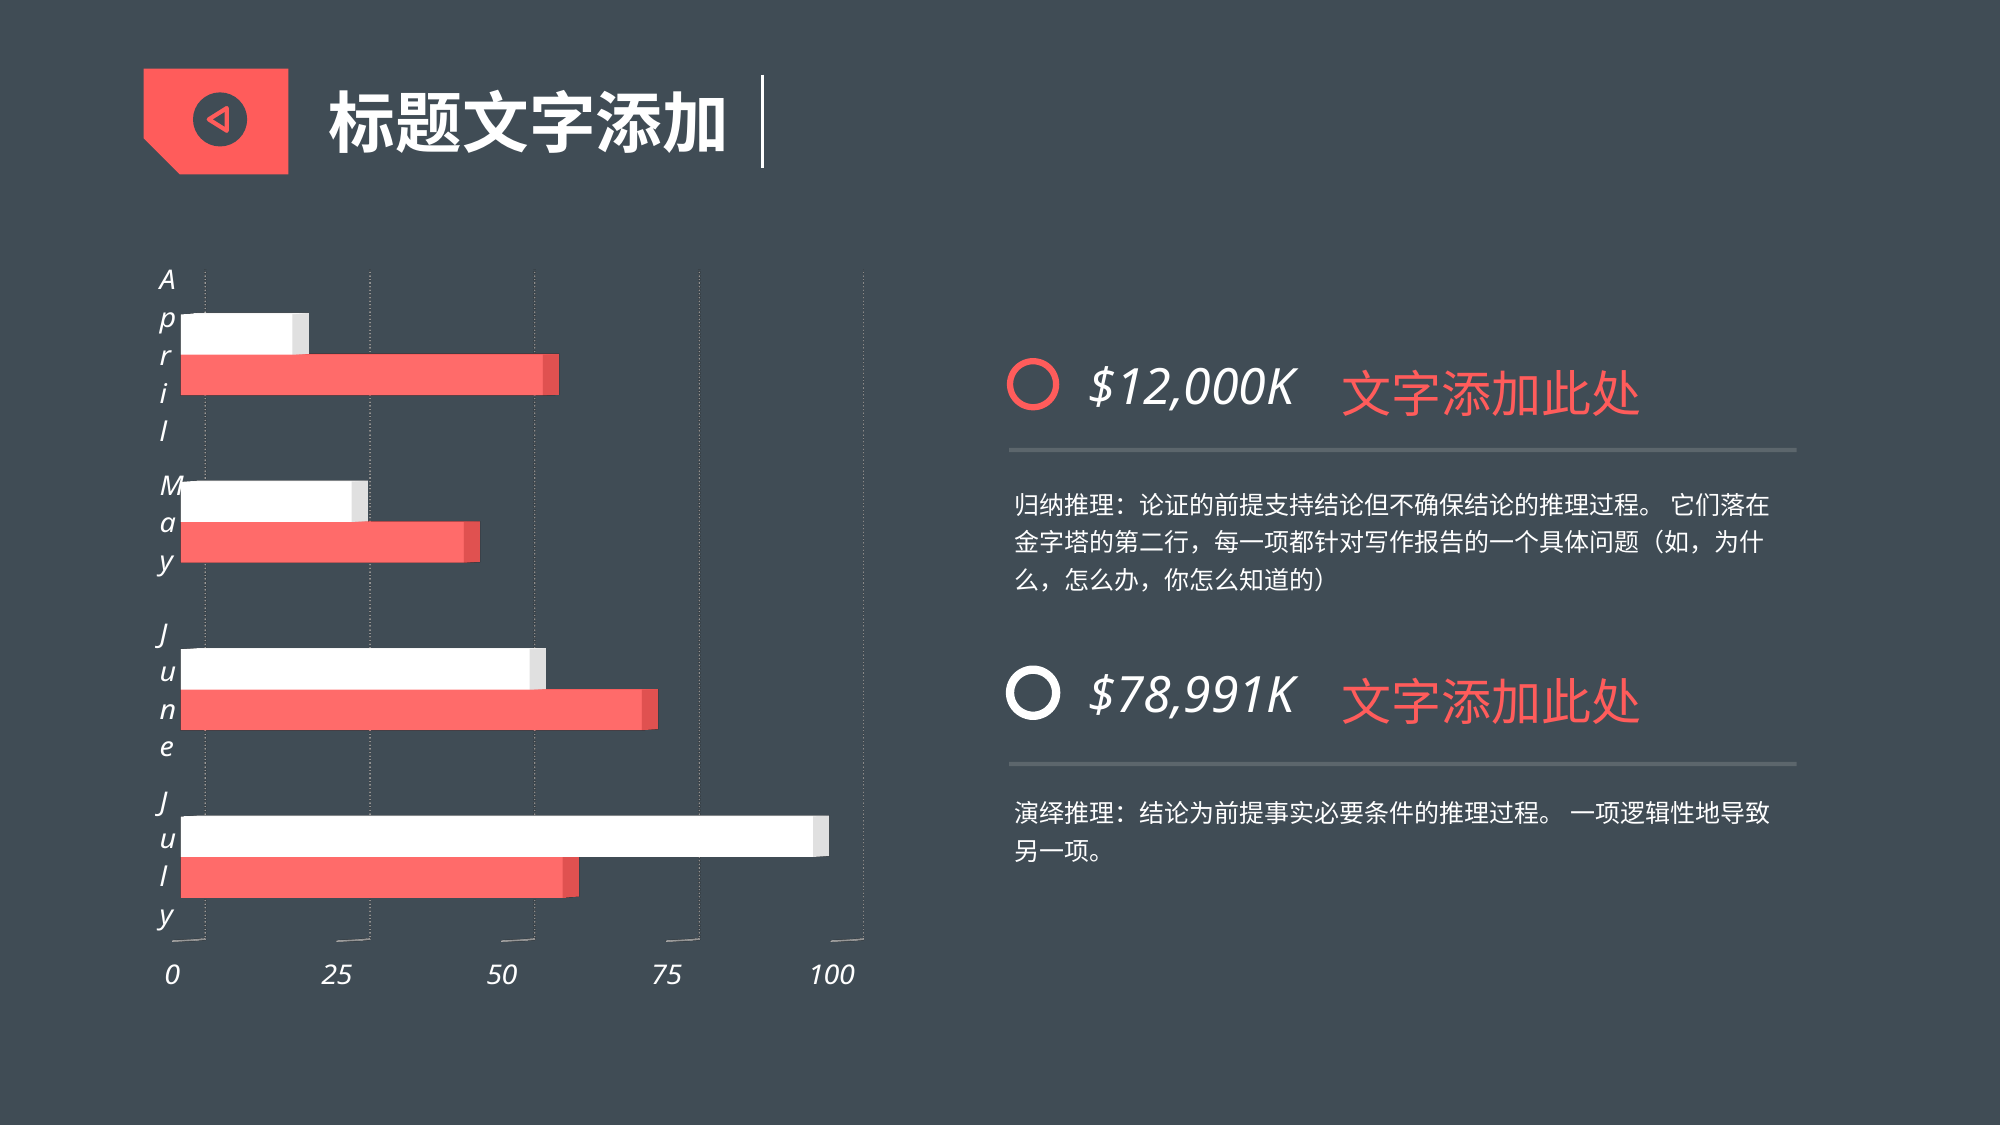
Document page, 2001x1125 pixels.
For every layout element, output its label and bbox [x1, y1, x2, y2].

text_box [999, 346, 1797, 604]
text_box [999, 654, 1797, 871]
chart [154, 260, 871, 993]
text_box [143, 68, 763, 175]
